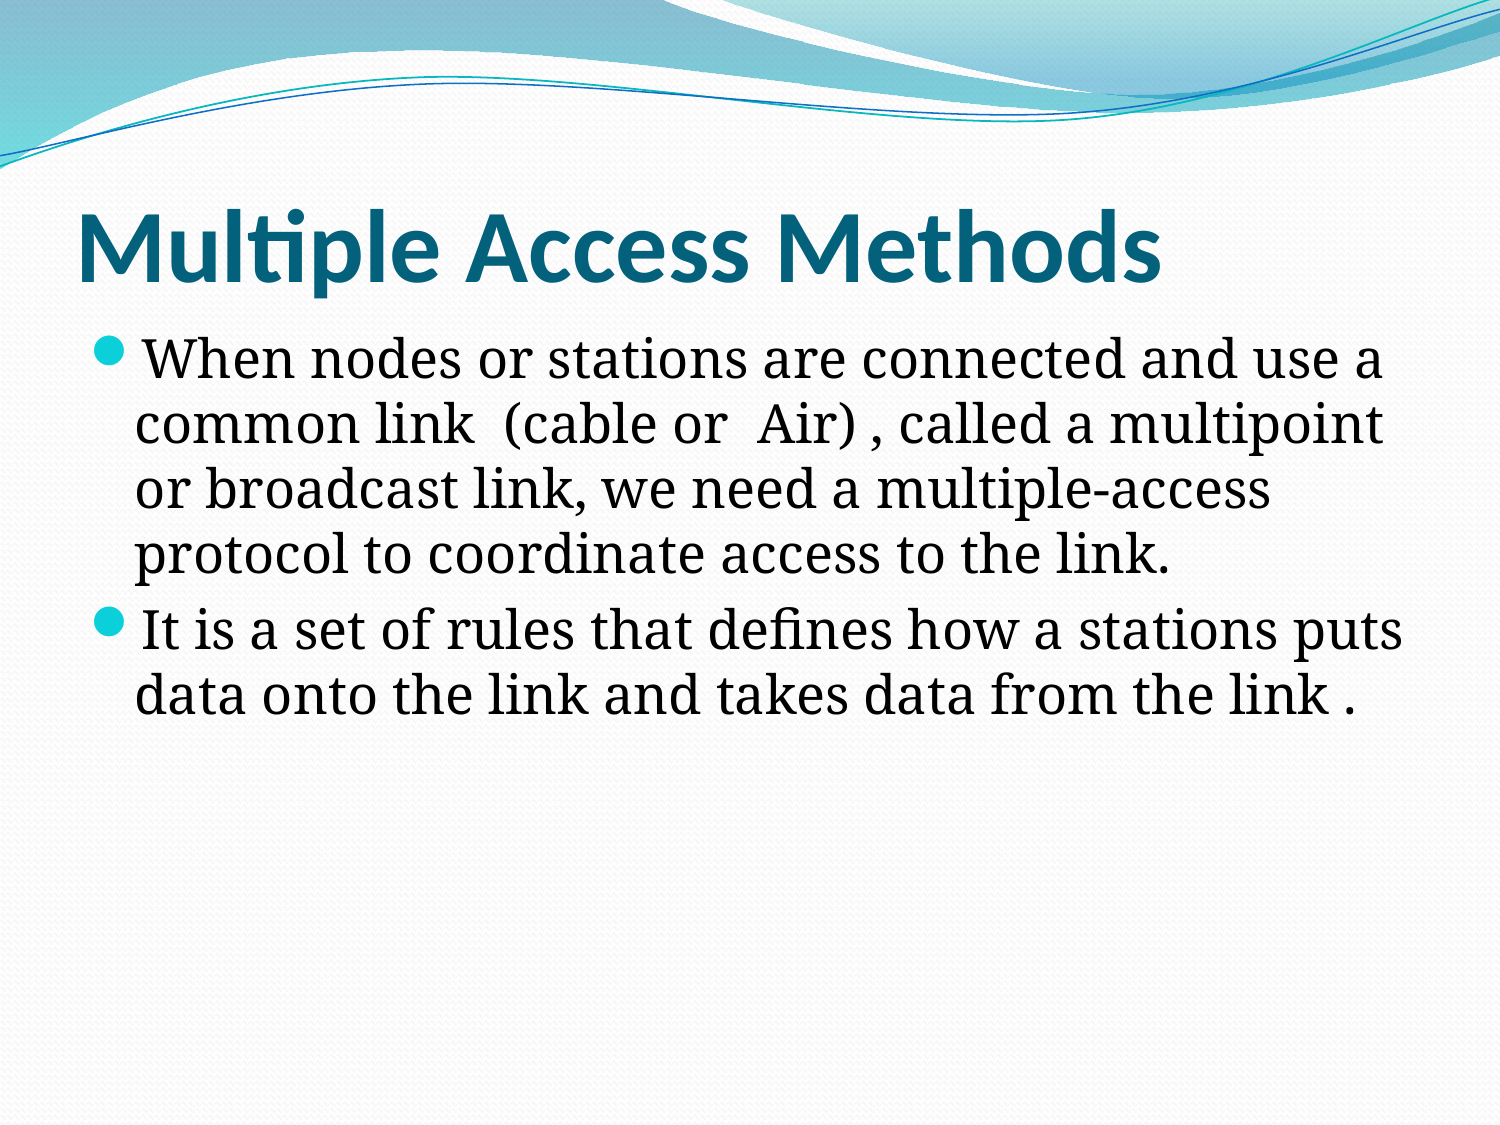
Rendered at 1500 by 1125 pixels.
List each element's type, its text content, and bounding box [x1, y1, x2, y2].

title Multiple Access Methods [75, 115, 1425, 303]
list When nodes or stations are connected and use a common link (cable or Air) , called a multipoint or broadcast link, we need a multiple-access protocol to coordinate access to the link. It is a set of rules that defines how a stations puts data onto the link and takes data from the link . [75, 317, 1425, 1038]
